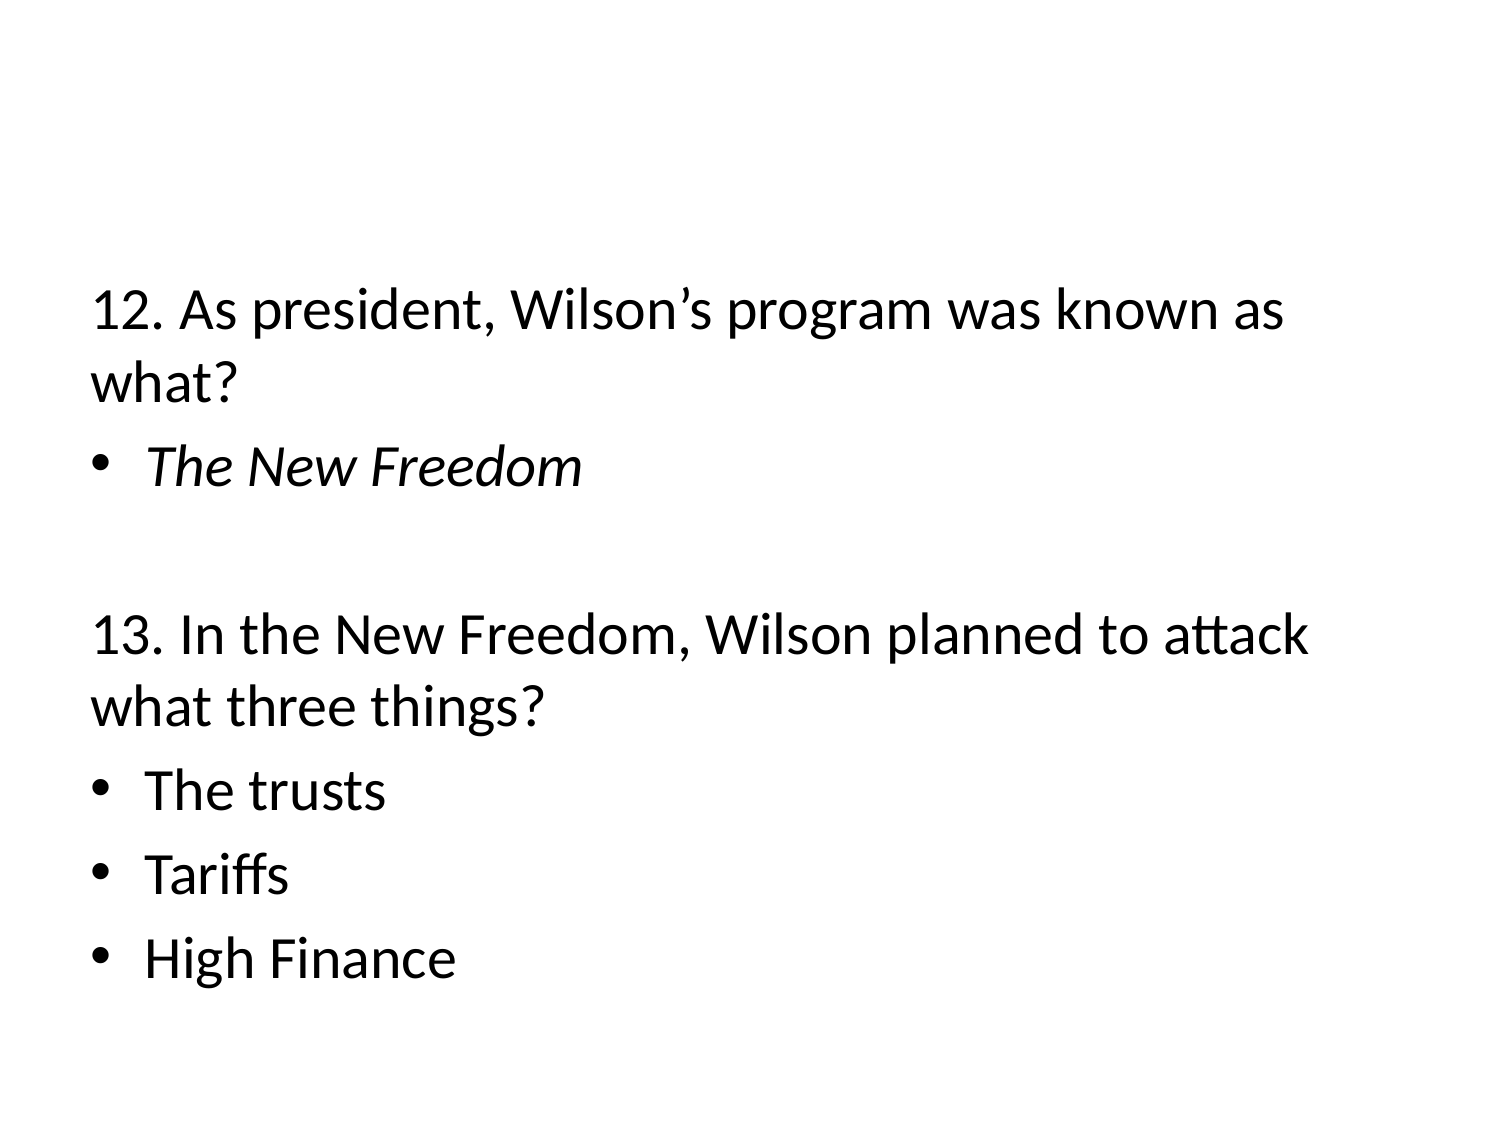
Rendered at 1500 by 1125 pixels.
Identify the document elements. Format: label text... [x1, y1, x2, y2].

list 12. As president, Wilson’s program was known as what? The New Freedom 13. In the New Freedom, Wilson planned to attack what three things? The trusts Tariffs High Finance [75, 262, 1425, 1005]
